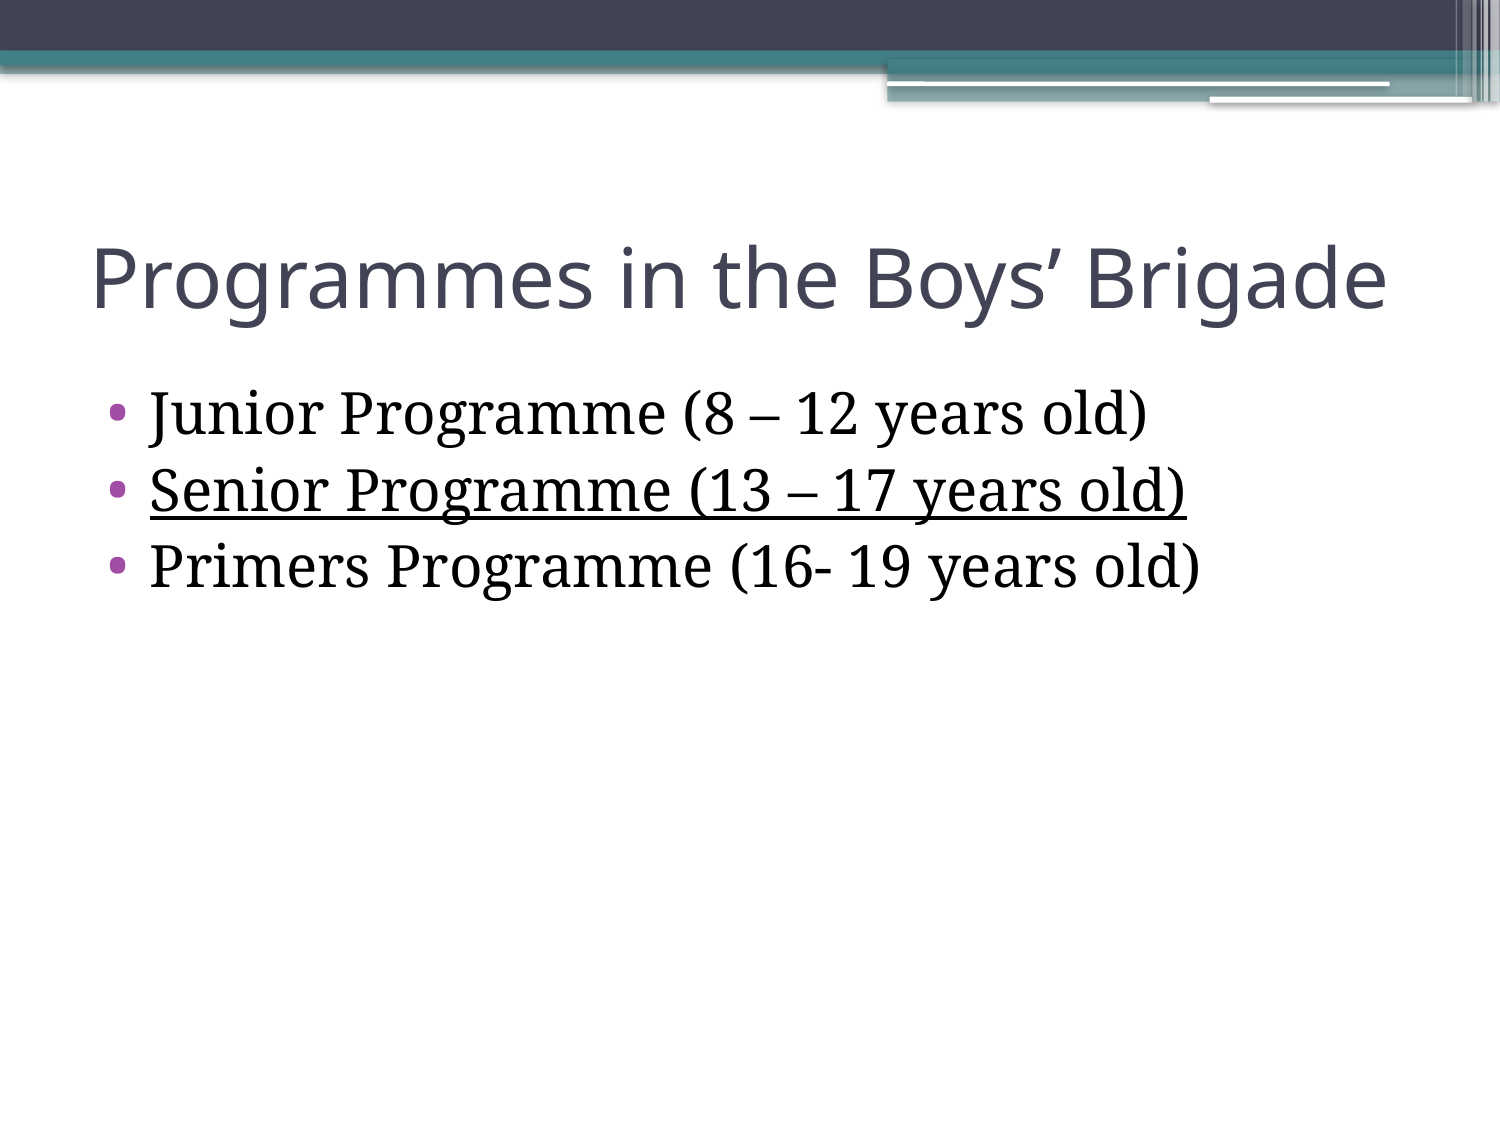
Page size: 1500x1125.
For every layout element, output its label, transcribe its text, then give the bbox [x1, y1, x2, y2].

list Junior Programme (8 – 12 years old) Senior Programme (13 – 17 years old) Primers Programme (16- 19 years old) [75, 368, 1425, 1079]
title Programmes in the Boys’ Brigade [75, 187, 1425, 363]
